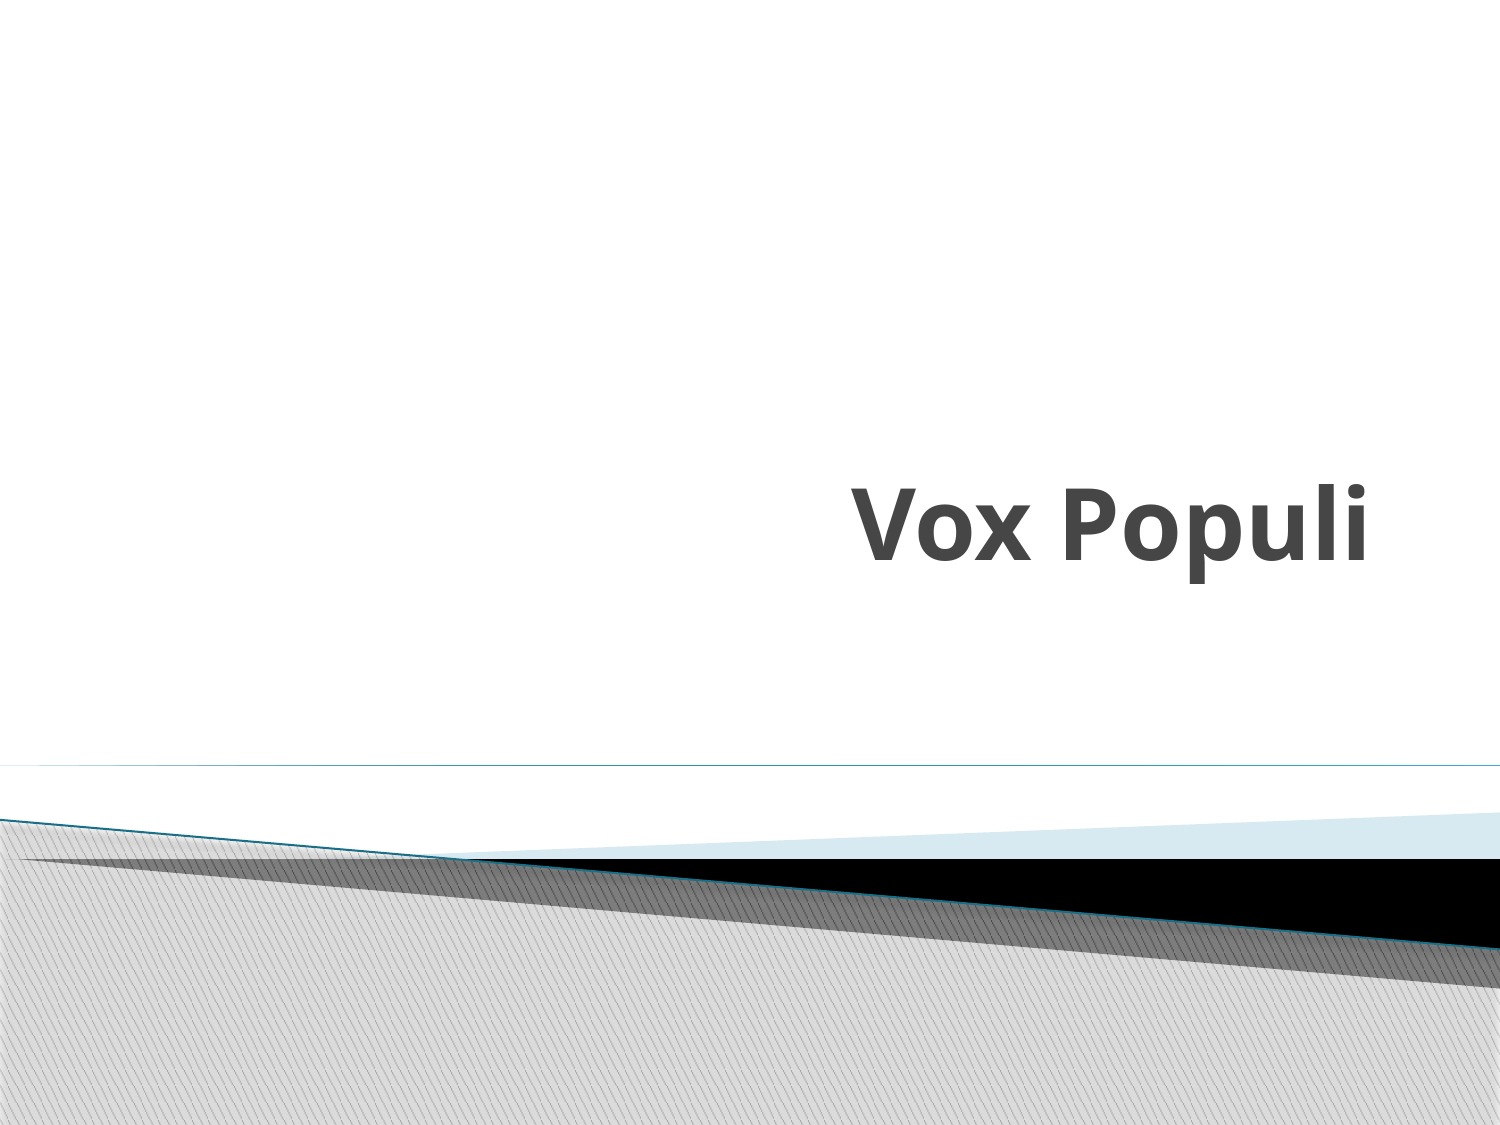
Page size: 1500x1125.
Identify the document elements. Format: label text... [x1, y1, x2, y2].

picture [5, 859, 1500, 989]
title Vox Populi [112, 287, 1388, 588]
